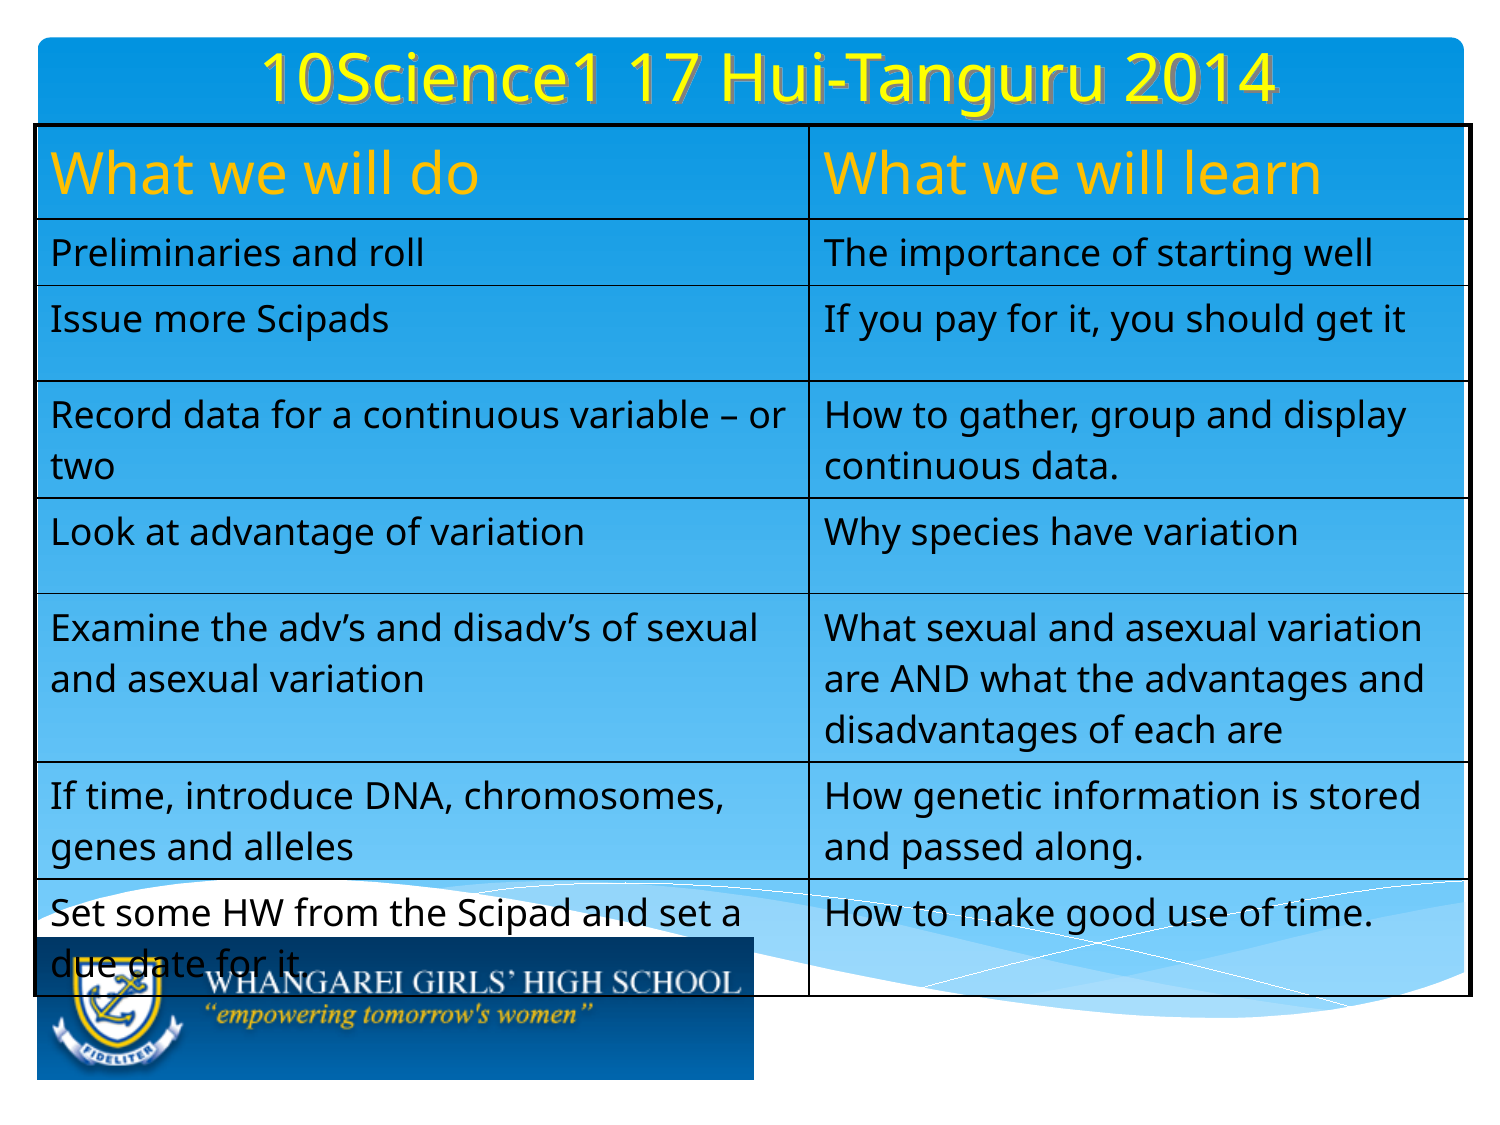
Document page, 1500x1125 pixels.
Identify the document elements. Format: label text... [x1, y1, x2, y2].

table_cell If you pay for it, you should get it [810, 286, 1468, 380]
table_cell How to make good use of time. [810, 880, 1468, 995]
table_cell The importance of starting well [810, 220, 1468, 285]
text_box 10Science1 17 Hui-Tanguru 2014 [162, 24, 1375, 123]
table_cell Issue more Scipads [37, 286, 808, 380]
table_header What we will learn [810, 127, 1468, 218]
table_cell Why species have variation [810, 499, 1468, 593]
table_cell If time, introduce DNA, chromosomes, genes and alleles [37, 763, 808, 878]
table_header What we will do [37, 127, 808, 218]
table_cell Record data for a continuous variable – or two [37, 382, 808, 497]
table_cell Set some HW from the Scipad and set a due date for it. [37, 880, 808, 995]
table_cell What sexual and asexual variation are AND what the advantages and disadvantages of each are [810, 594, 1468, 761]
picture [37, 937, 754, 1080]
table_cell Examine the adv’s and disadv’s of sexual and asexual variation [37, 594, 808, 761]
table_cell How genetic information is stored and passed along. [810, 763, 1468, 878]
table_cell How to gather, group and display continuous data. [810, 382, 1468, 497]
table_cell Preliminaries and roll [37, 220, 808, 285]
table_cell Look at advantage of variation [37, 499, 808, 593]
